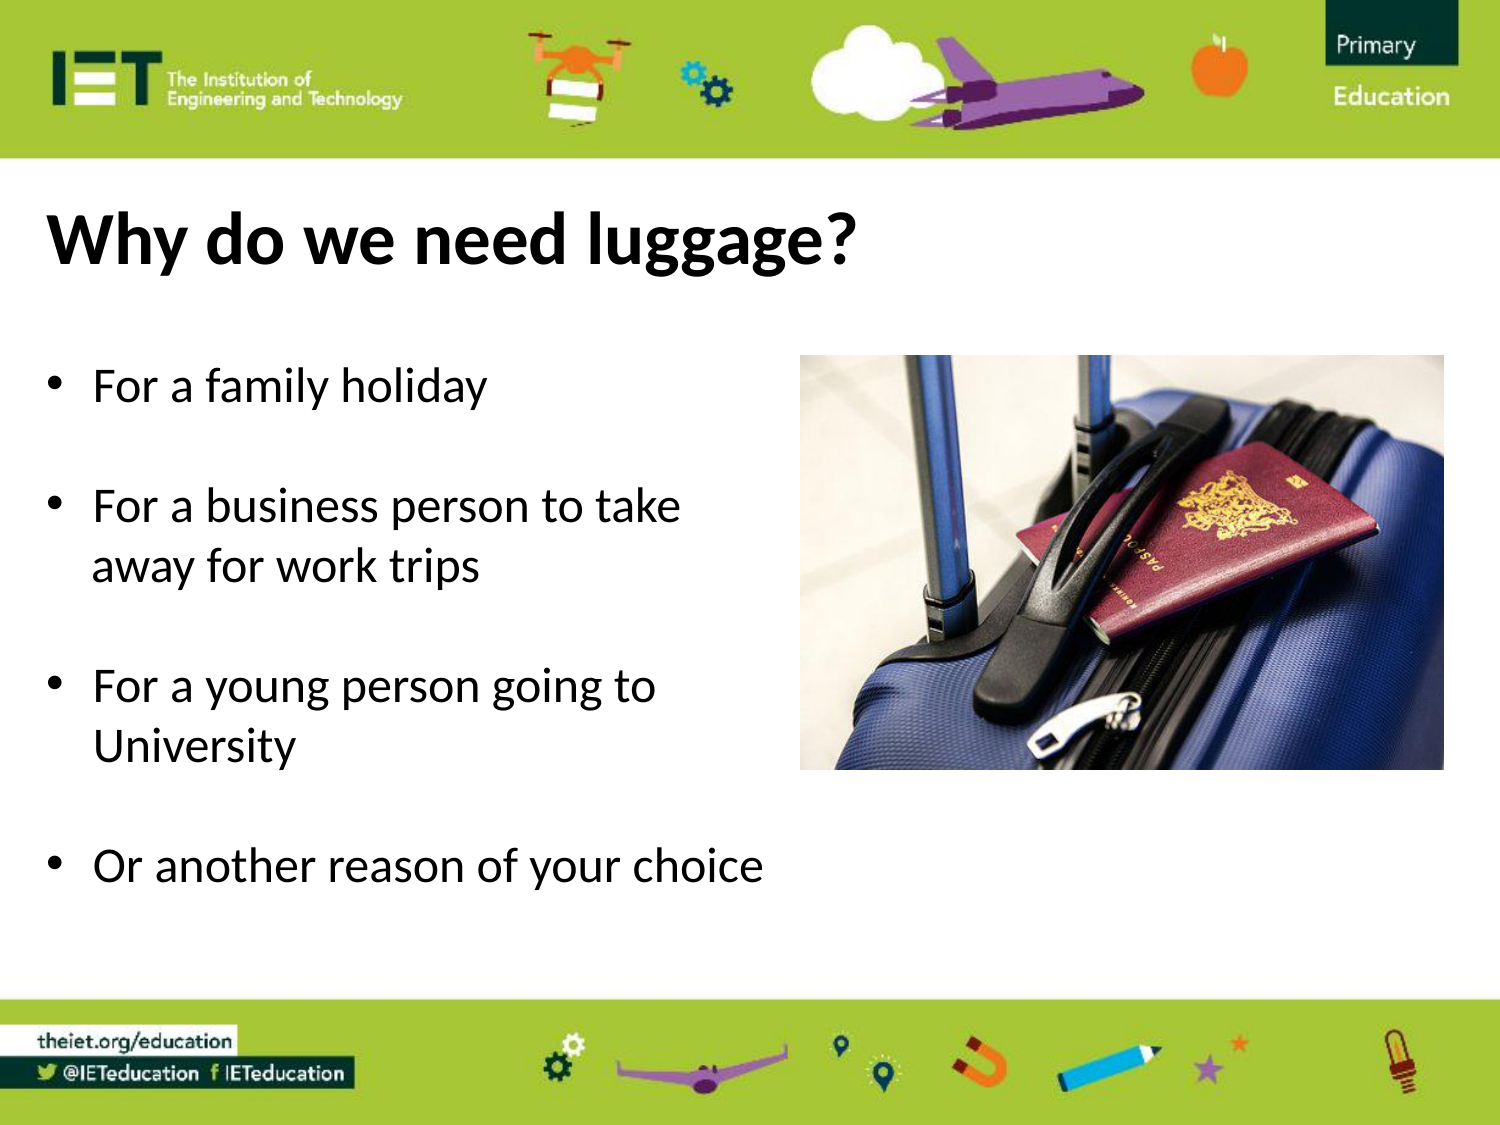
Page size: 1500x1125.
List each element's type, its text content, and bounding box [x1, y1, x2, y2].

picture [0, 0, 1500, 1125]
text_box Why do we need luggage? [31, 180, 1141, 300]
text_box For a family holiday For a business person to take away for work trips For a young person going to University Or another reason of your choice [31, 344, 801, 900]
